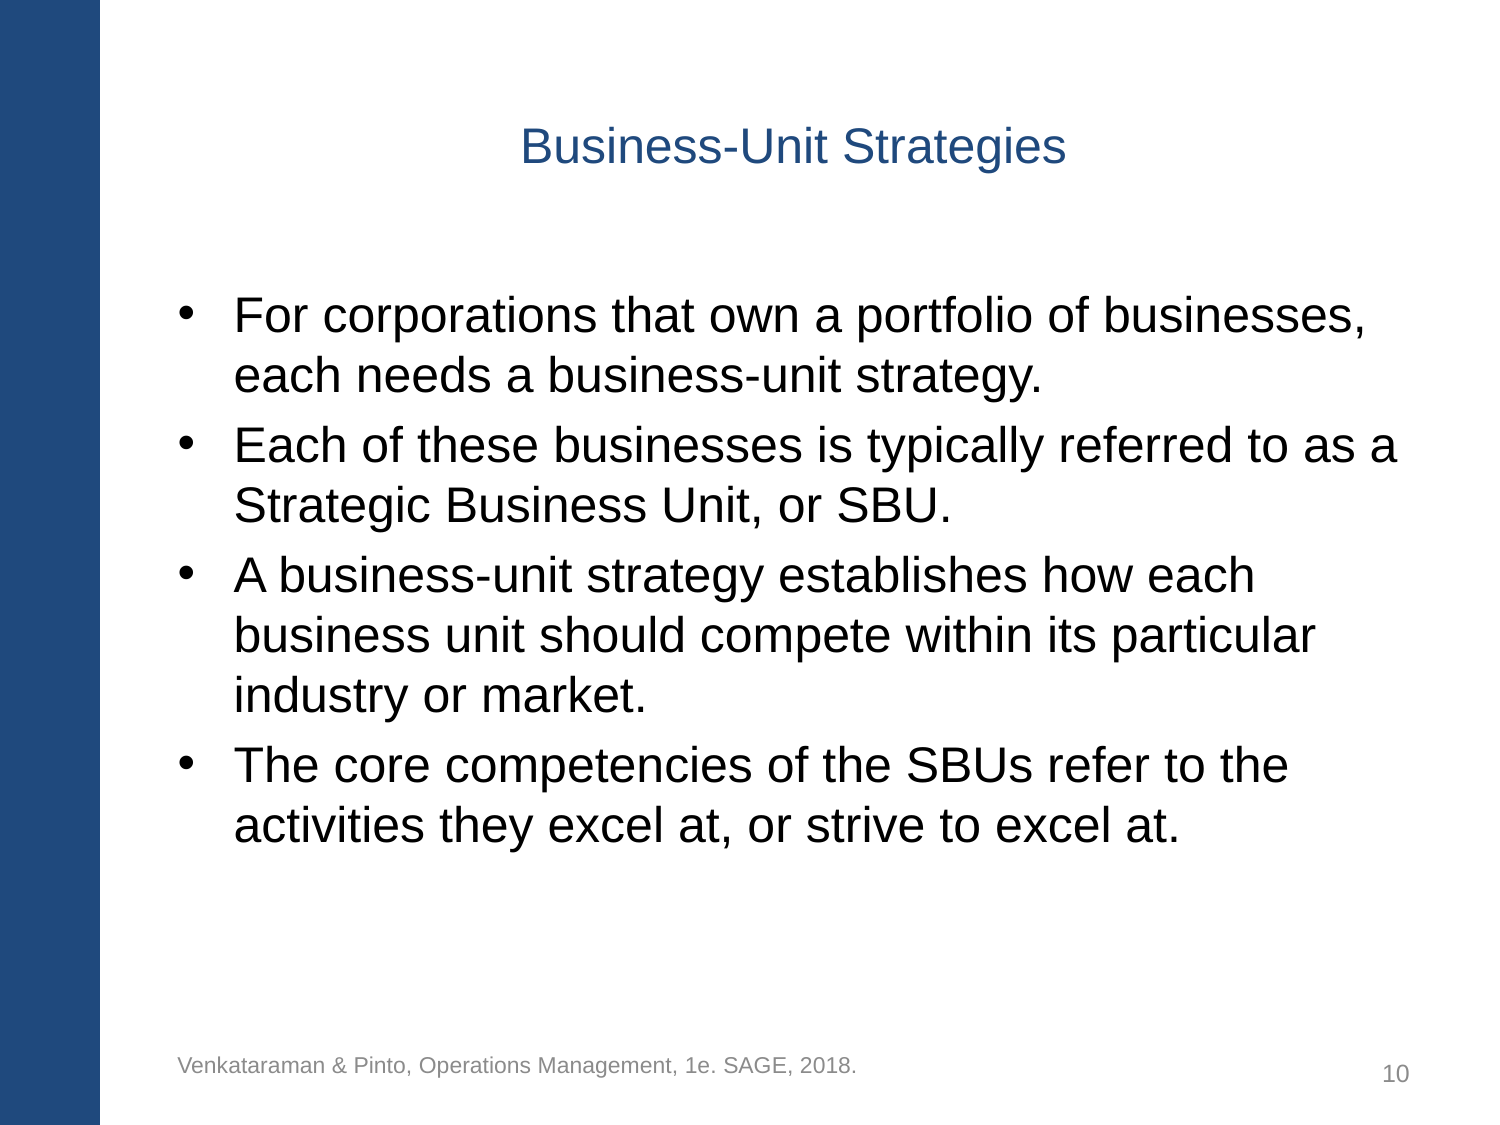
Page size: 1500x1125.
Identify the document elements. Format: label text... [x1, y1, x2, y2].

title Business-Unit Strategies [162, 50, 1425, 238]
slide_number 10 [1350, 1042, 1425, 1103]
list For corporations that own a portfolio of businesses, each needs a business-unit strategy. Each of these businesses is typically referred to as a Strategic Business Unit, or SBU. A business-unit strategy establishes how each business unit should compete within its particular industry or market. The core competencies of the SBUs refer to the activities they excel at, or strive to excel at. [162, 275, 1425, 1005]
footer Venkataraman & Pinto, Operations Management, 1e. SAGE, 2018. [162, 1042, 1313, 1103]
